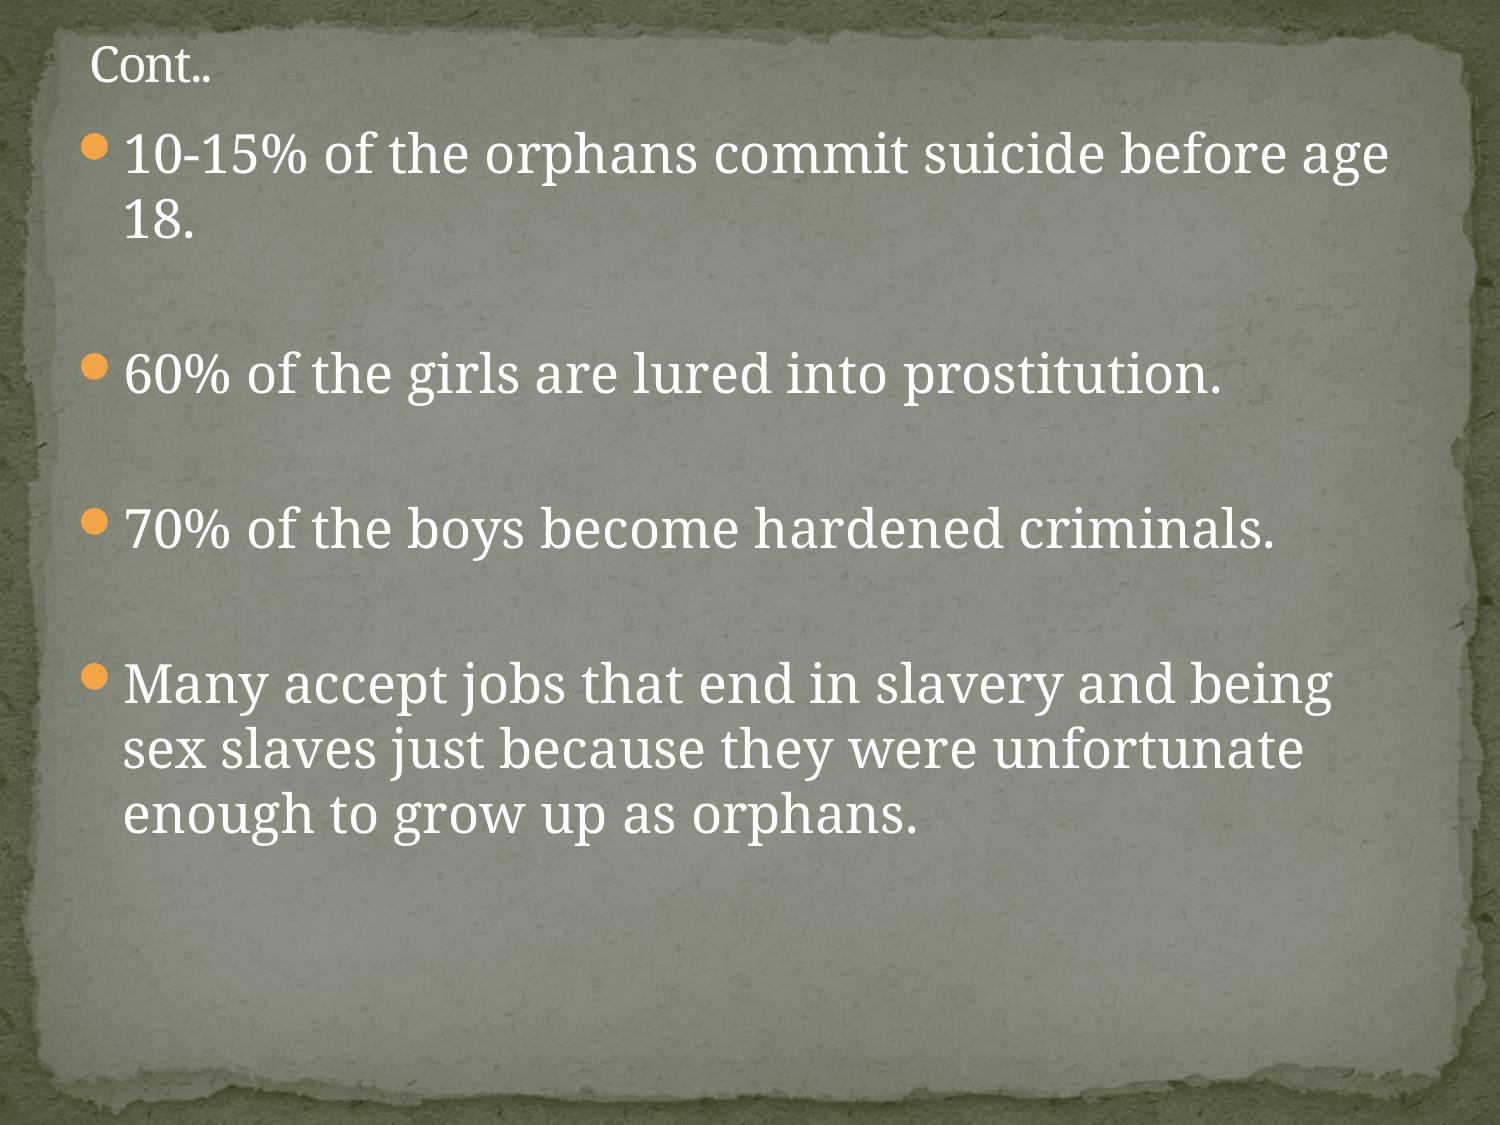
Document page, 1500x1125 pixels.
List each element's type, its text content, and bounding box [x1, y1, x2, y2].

list 10-15% of the orphans commit suicide before age 18. 60% of the girls are lured into prostitution. 70% of the boys become hardened criminals. Many accept jobs that end in slavery and being sex slaves just because they were unfortunate enough to grow up as orphans. [62, 112, 1425, 1000]
title Cont.. [74, 24, 1438, 100]
